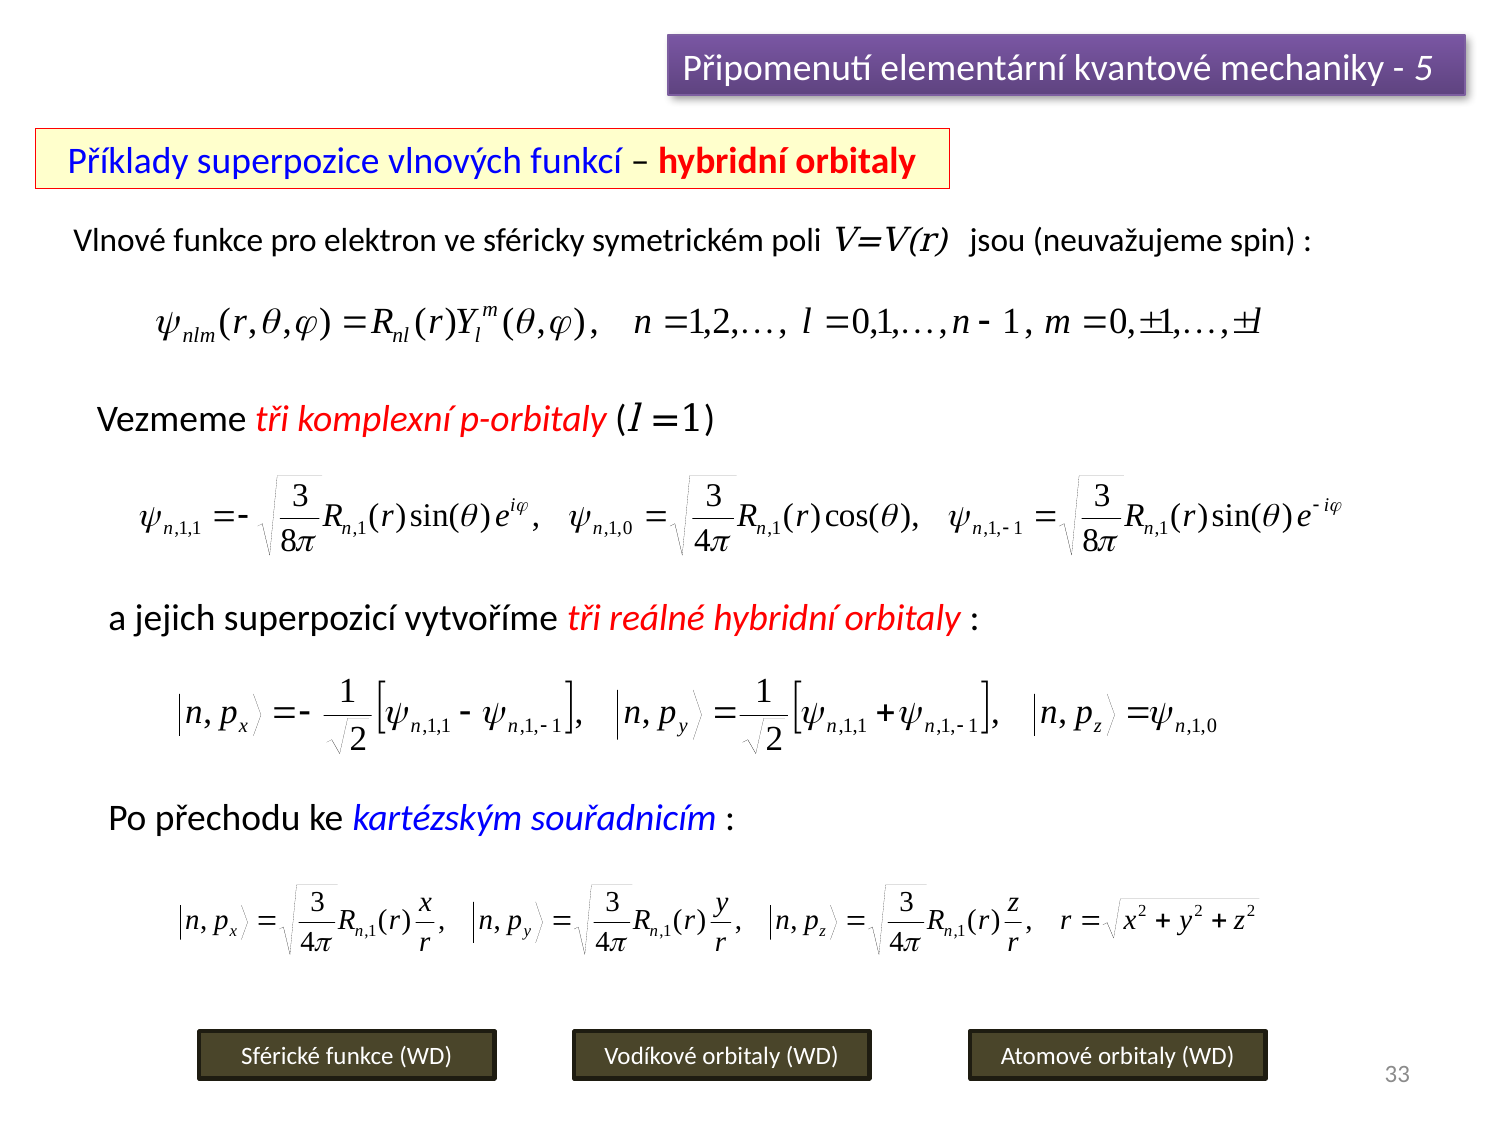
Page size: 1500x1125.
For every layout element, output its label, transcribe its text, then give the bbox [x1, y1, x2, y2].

text_box Vodíkové orbitaly (WD) [572, 1029, 872, 1081]
text_box Atomové orbitaly (WD) [968, 1029, 1268, 1081]
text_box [153, 292, 1270, 352]
text_box Příklady superpozice vlnových funkcí – hybridní orbitaly [35, 128, 950, 189]
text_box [172, 667, 1225, 762]
text_box Sférické funkce (WD) [197, 1029, 497, 1081]
text_box Připomenutí elementární kvantové mechaniky - 5 [667, 34, 1466, 96]
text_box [136, 468, 1348, 563]
text_box a jejich superpozicí vytvoříme tři reálné hybridní orbitaly : [93, 585, 1055, 646]
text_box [174, 878, 1266, 962]
text_box Vezmeme tři komplexní p-orbitaly (l =1) [82, 386, 762, 447]
text_box Po přechodu ke kartézským souřadnicím : [93, 785, 832, 845]
slide_number 33 [1074, 1042, 1425, 1103]
text_box Vlnové funkce pro elektron ve sféricky symetrickém poli V=V(r) jsou (neuvažujeme spin) : [58, 210, 1336, 266]
